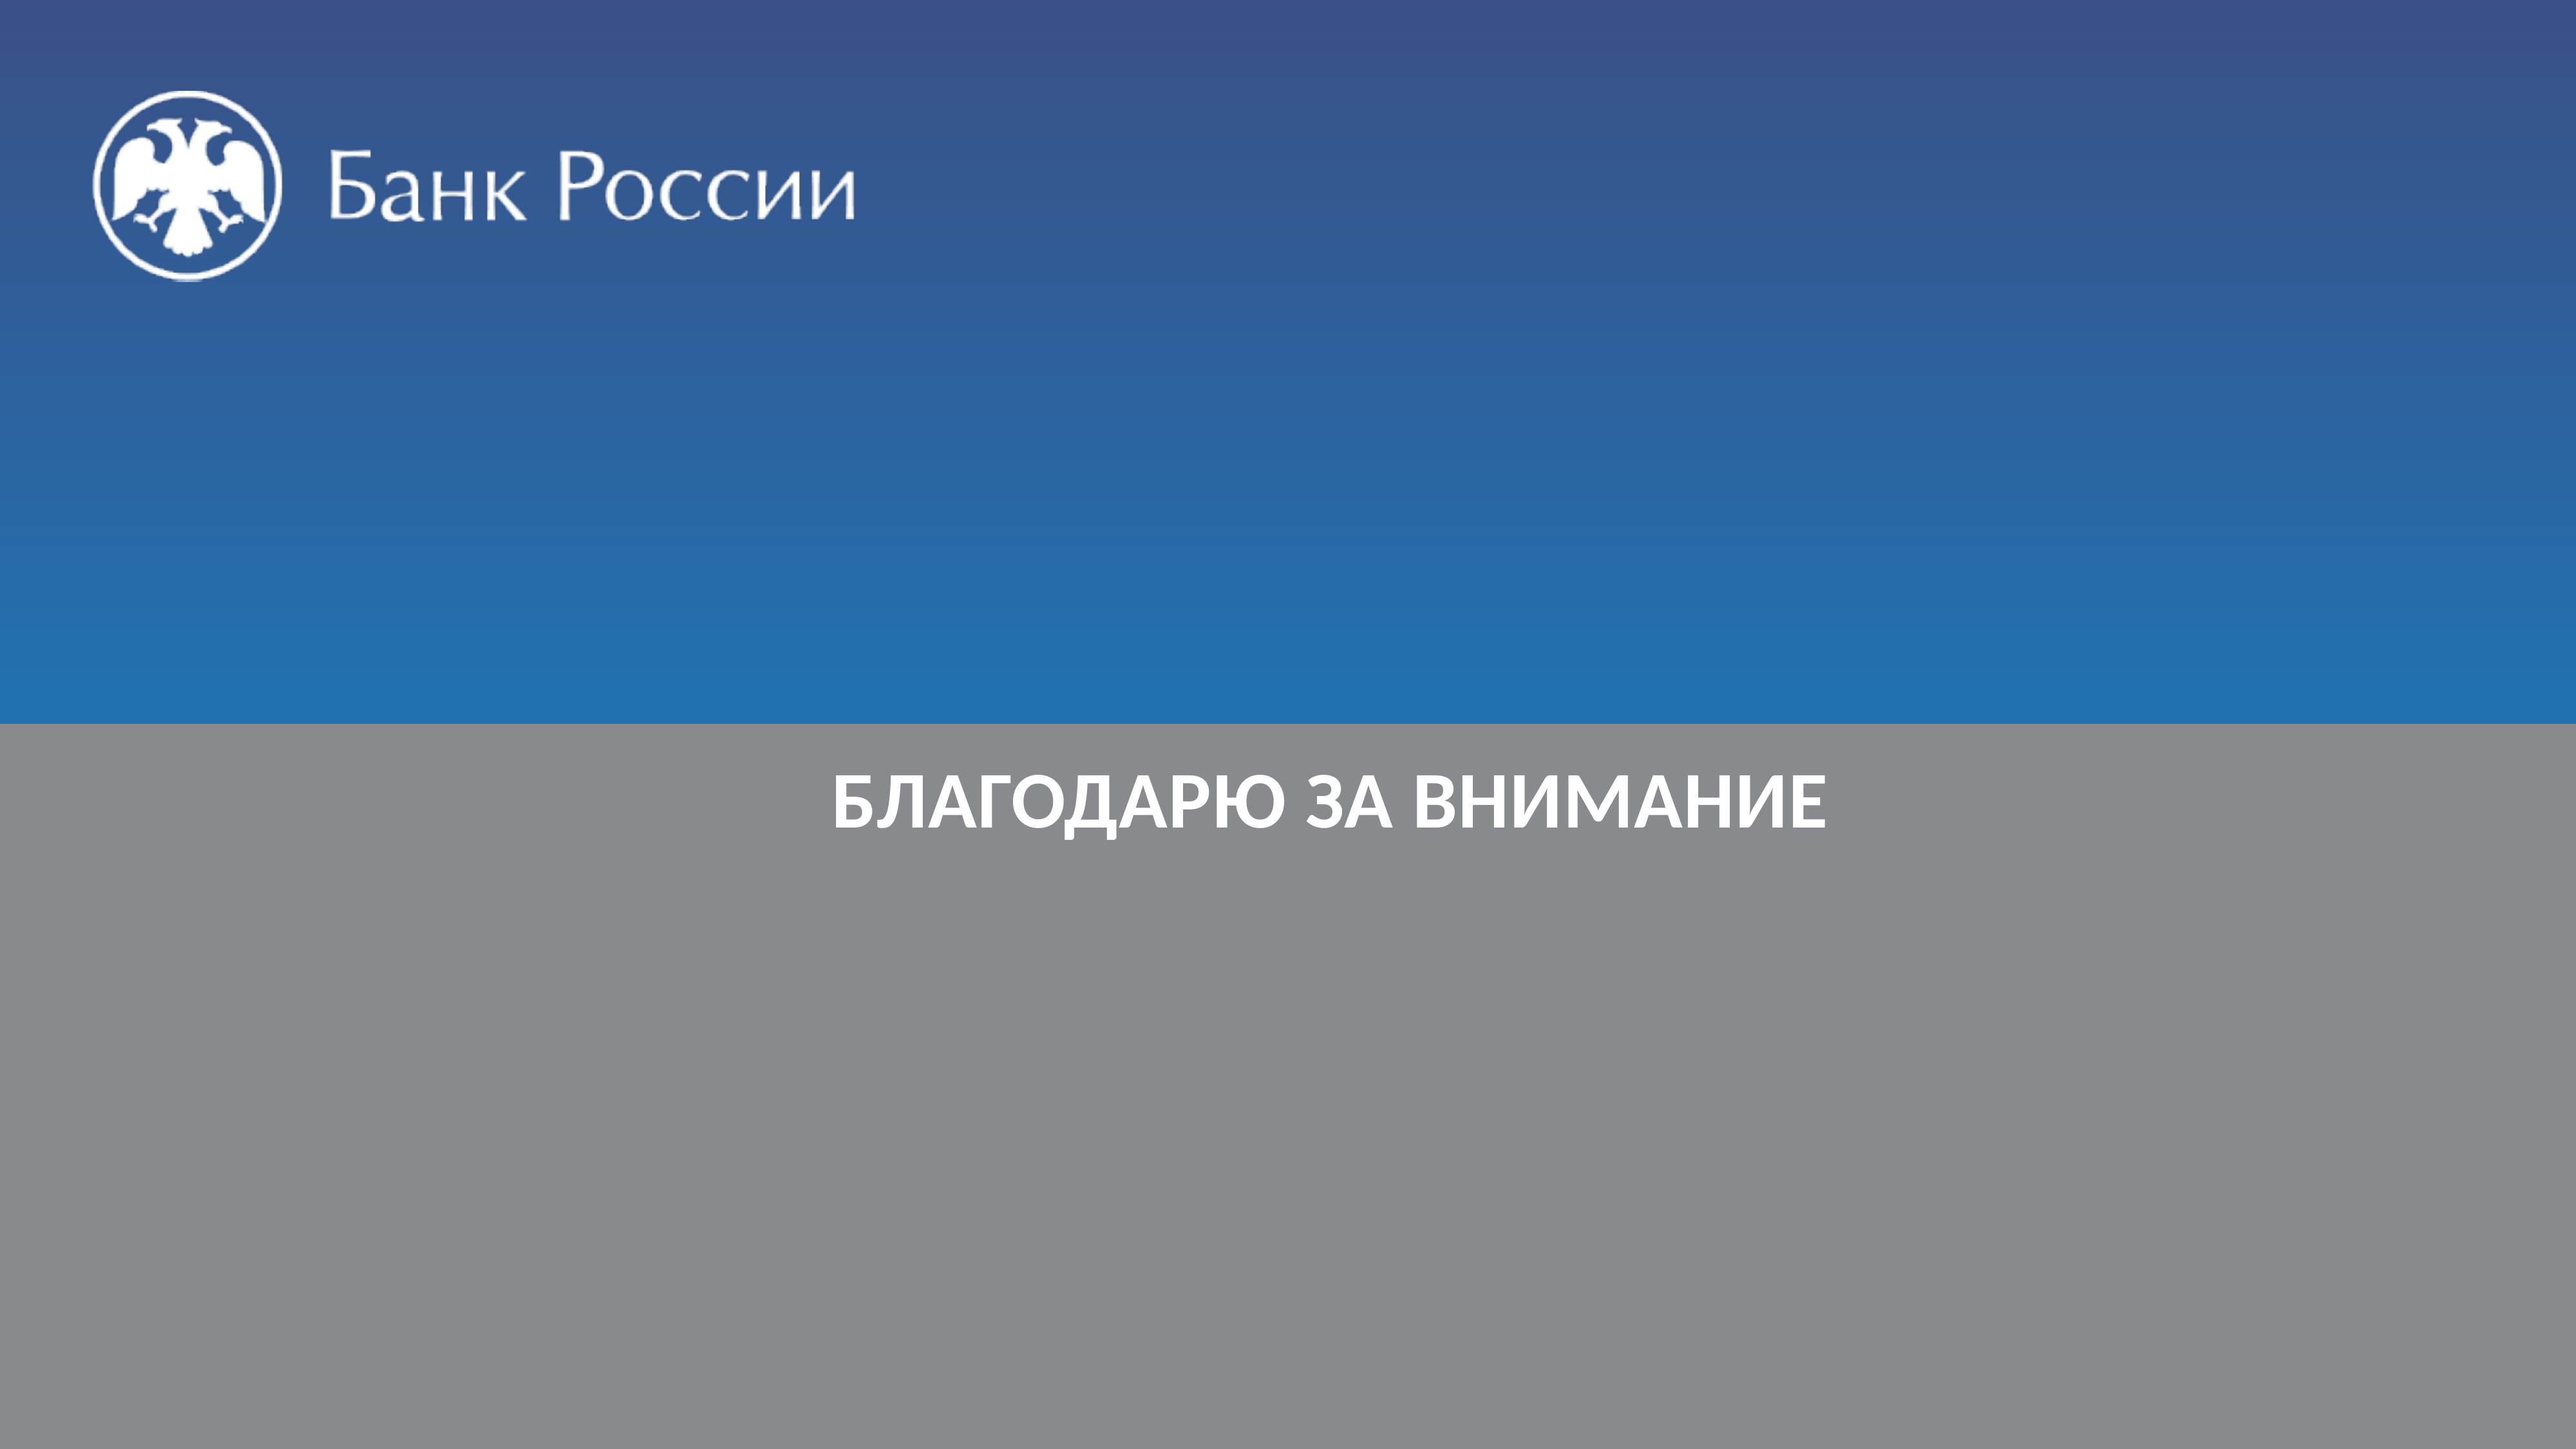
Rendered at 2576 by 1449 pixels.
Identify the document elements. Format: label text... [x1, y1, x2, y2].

picture [88, 91, 860, 282]
list БЛАГОДАРЮ за внимание [831, 747, 1969, 1195]
